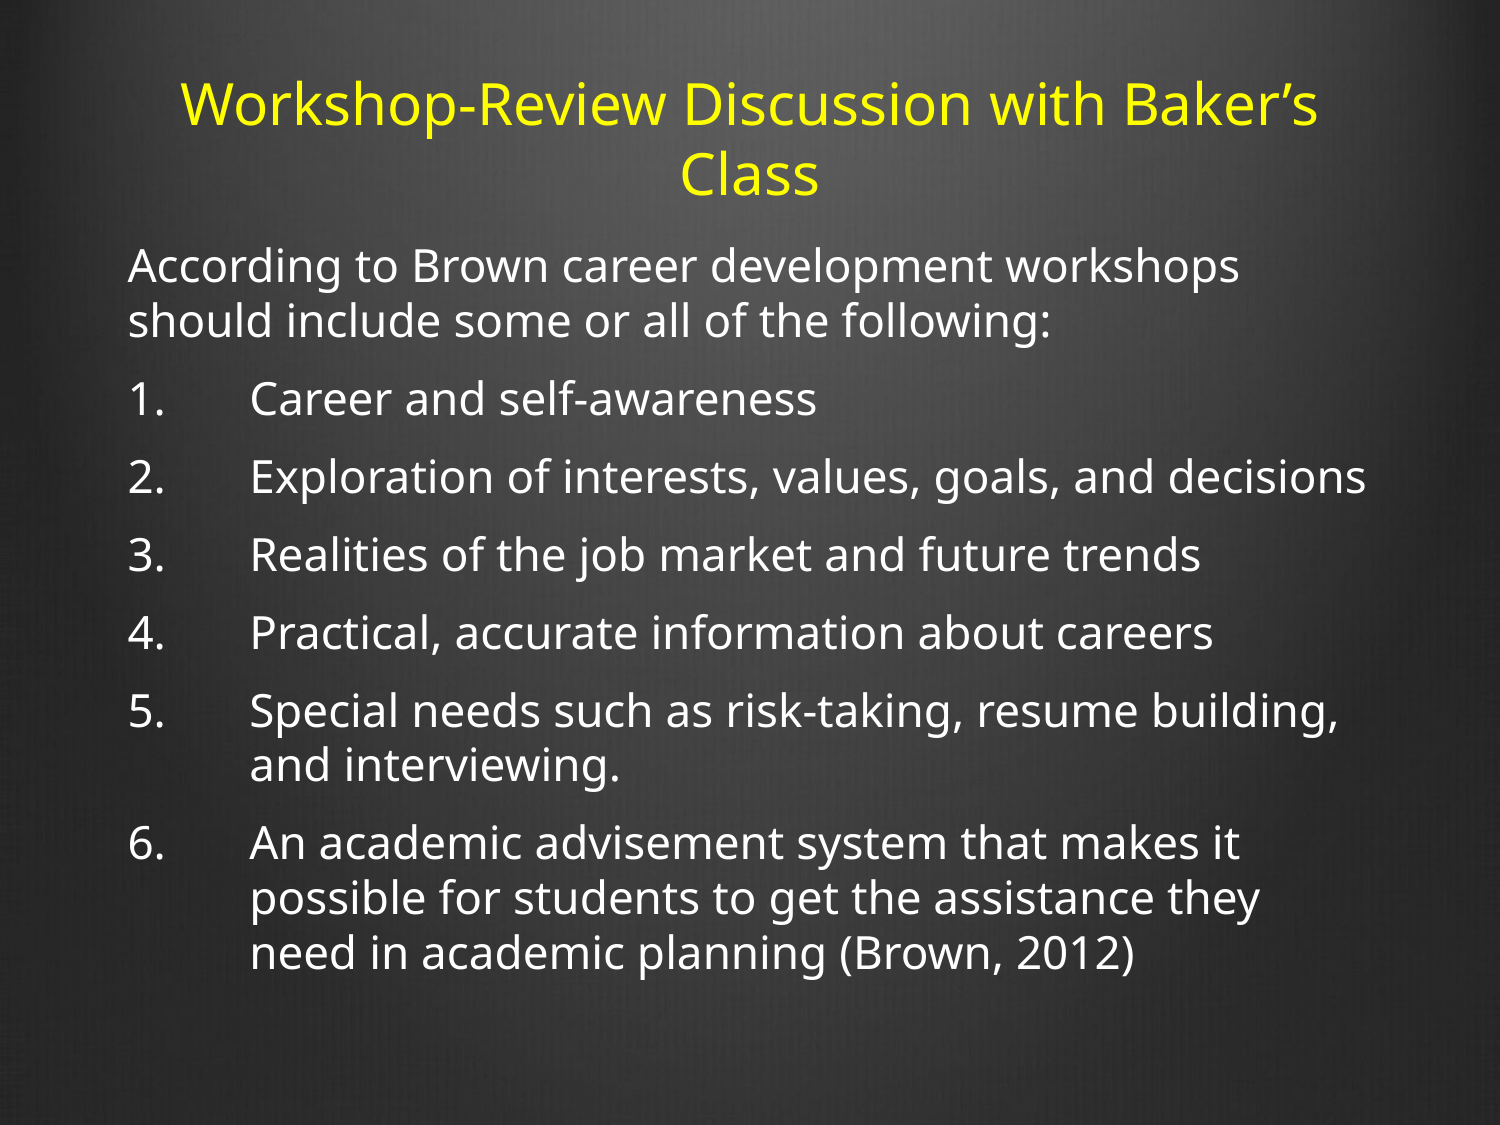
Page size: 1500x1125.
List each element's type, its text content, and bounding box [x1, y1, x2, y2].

title Workshop-Review Discussion with Baker’s Class [112, 19, 1388, 229]
list According to Brown career development workshops should include some or all of the following: Career and self-awareness Exploration of interests, values, goals, and decisions Realities of the job market and future trends Practical, accurate information about careers Special needs such as risk-taking, resume building, and interviewing. An academic advisement system that makes it possible for students to get the assistance they need in academic planning (Brown, 2012) [112, 229, 1388, 1005]
